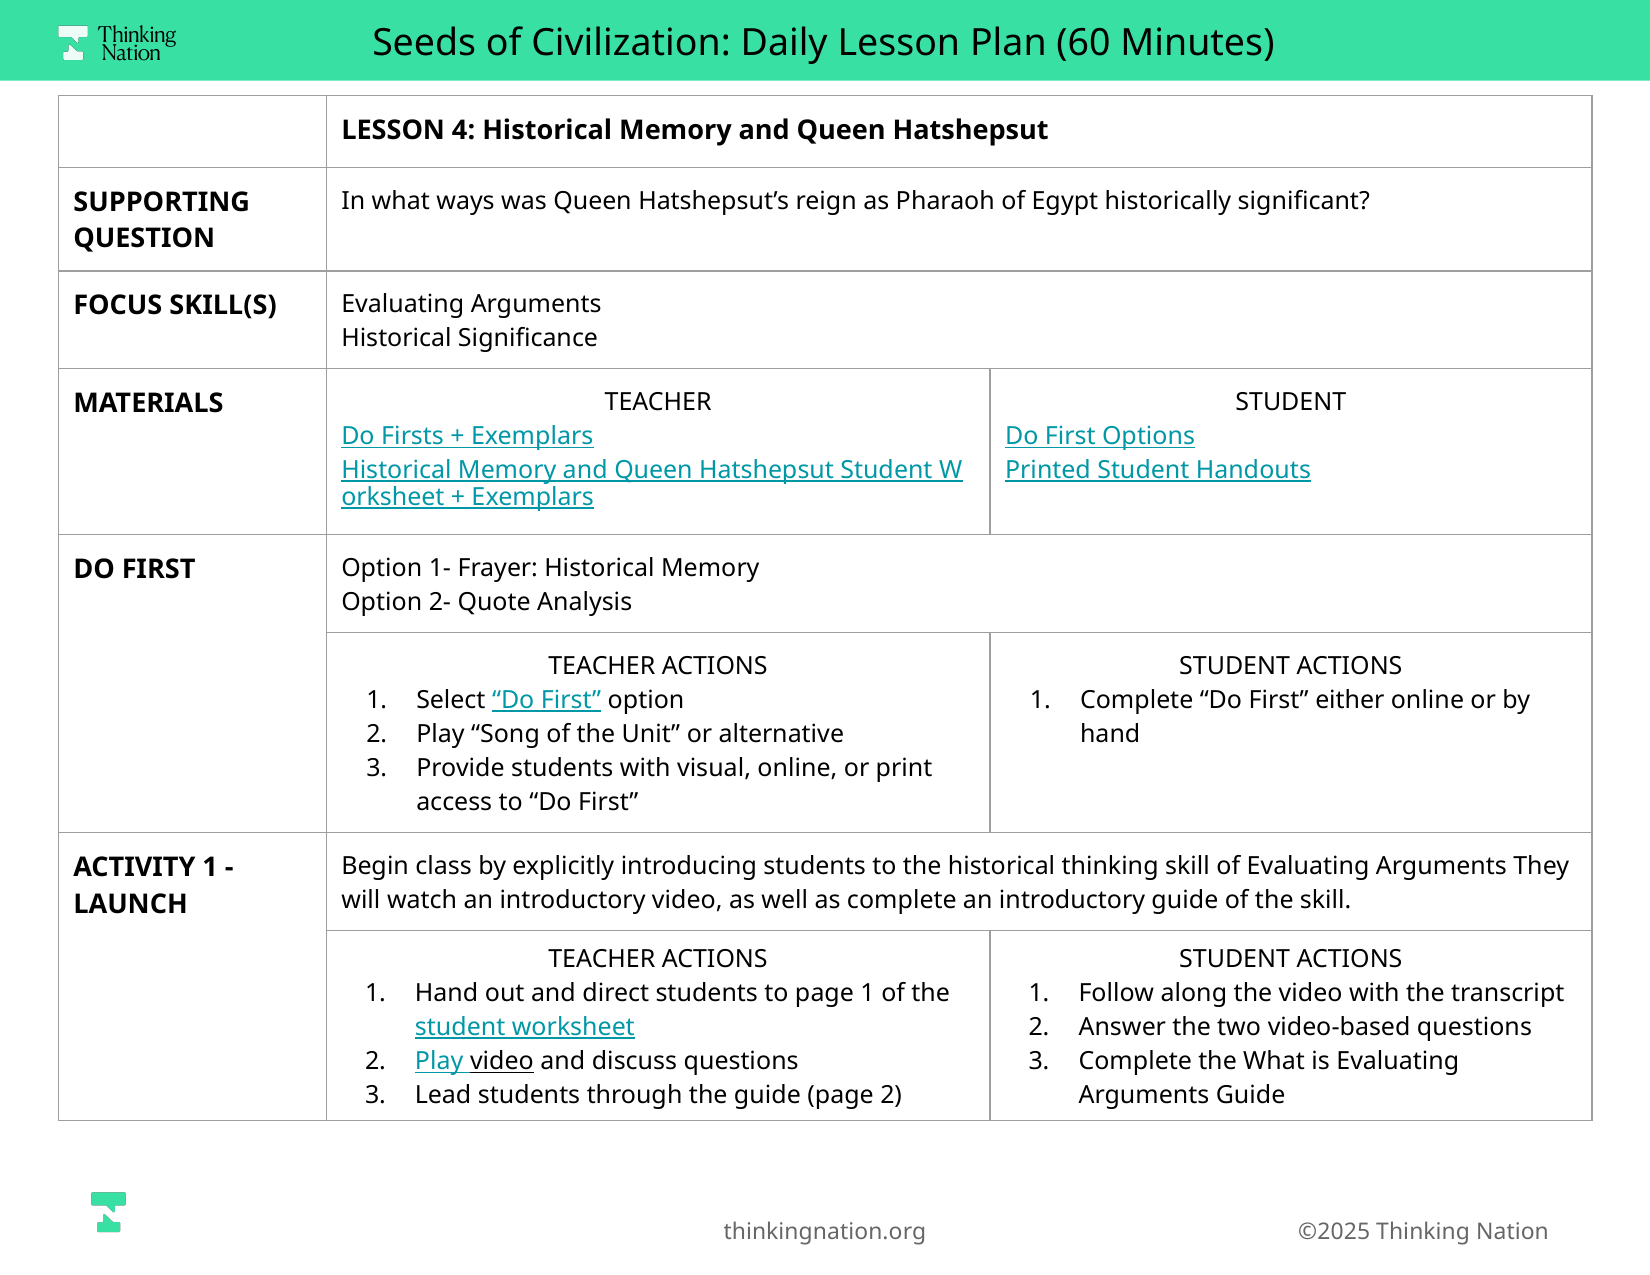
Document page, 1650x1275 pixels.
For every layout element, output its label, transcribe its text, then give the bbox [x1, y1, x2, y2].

table_cell In what ways was Queen Hatshepsut’s reign as Pharaoh of Egypt historically significant? [327, 168, 1591, 270]
table_cell TEACHER Do Firsts + Exemplars Historical Memory and Queen Hatshepsut Student Worksheet + Exemplars [327, 369, 989, 534]
table_cell SUPPORTING QUESTION [59, 168, 326, 270]
table_cell ACTIVITY 1 - LAUNCH [59, 833, 326, 1120]
table_cell Begin class by explicitly introducing students to the historical thinking skill of Evaluating Arguments They will watch an introductory video, as well as complete an introductory guide of the skill. [327, 833, 1591, 930]
text_box Seeds of Civilization: Daily Lesson Plan (60 Minutes) [0, 0, 1650, 81]
table_cell STUDENT ACTIONS Complete “Do First” either online or by hand [991, 633, 1591, 832]
table_cell TEACHER ACTIONS Select “Do First” option Play “Song of the Unit” or alternative Provide students with visual, online, or print access to “Do First” [327, 633, 989, 832]
text_box ©2025 Thinking Nation [1174, 1200, 1566, 1240]
table_header LESSON 4: Historical Memory and Queen Hatshepsut [327, 96, 1591, 167]
table_cell DO FIRST [59, 535, 326, 832]
table_cell TEACHER ACTIONS Hand out and direct students to page 1 of the student worksheet Play video and discuss questions Lead students through the guide (page 2) [327, 931, 989, 1120]
table_header [59, 96, 326, 167]
table_cell MATERIALS [59, 369, 326, 534]
table_cell Option 1- Frayer: Historical Memory Option 2- Quote Analysis [327, 535, 1591, 632]
table_cell Evaluating Arguments Historical Significance [327, 272, 1591, 368]
table_cell STUDENT ACTIONS Follow along the video with the transcript Answer the two video-based questions Complete the What is Evaluating Arguments Guide [991, 931, 1591, 1120]
text_box thinkingnation.org [629, 1200, 1021, 1240]
table_cell STUDENT Do First Options Printed Student Handouts [991, 369, 1591, 534]
table_cell FOCUS SKILL(S) [59, 272, 326, 368]
picture [45, 14, 180, 85]
picture [80, 1184, 136, 1240]
